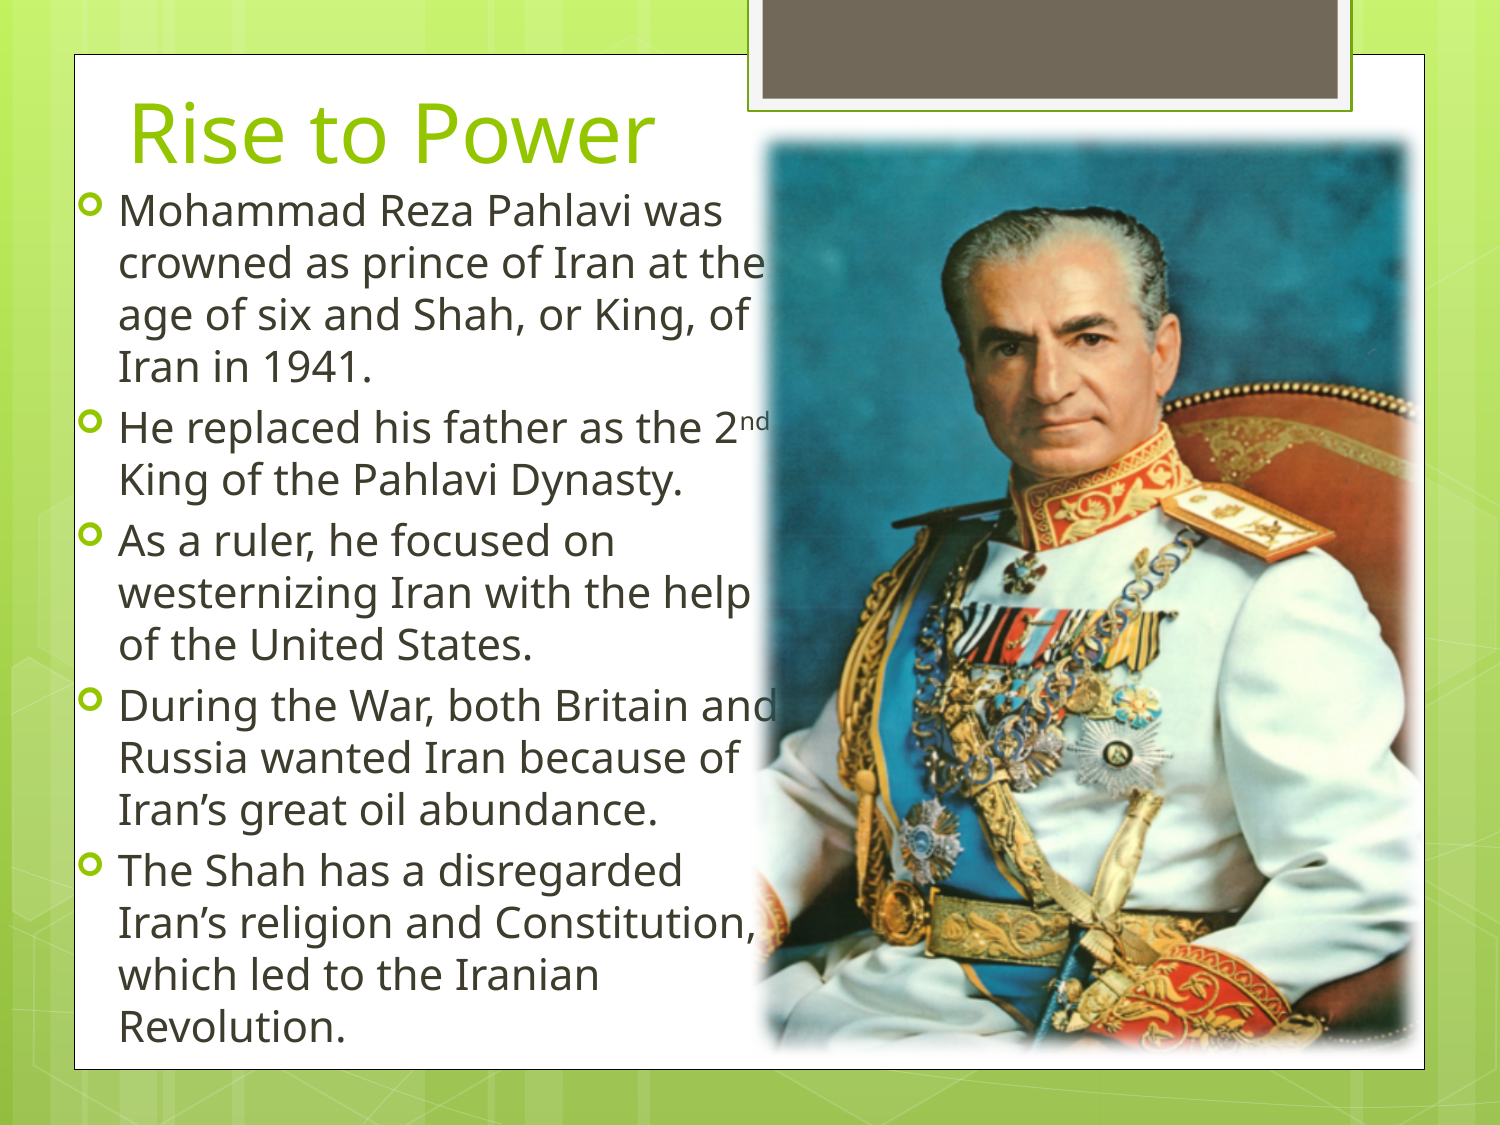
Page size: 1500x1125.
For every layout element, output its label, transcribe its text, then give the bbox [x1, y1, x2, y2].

picture [749, 124, 1426, 1059]
title Rise to Power [112, 0, 1265, 174]
list Mohammad Reza Pahlavi was crowned as prince of Iran at the age of six and Shah, or King, of Iran in 1941. He replaced his father as the 2nd King of the Pahlavi Dynasty. As a ruler, he focused on westernizing Iran with the help of the United States. During the War, both Britain and Russia wanted Iran because of Iran’s great oil abundance. The Shah has a disregarded Iran’s religion and Constitution, which led to the Iranian Revolution. [50, 174, 800, 1075]
